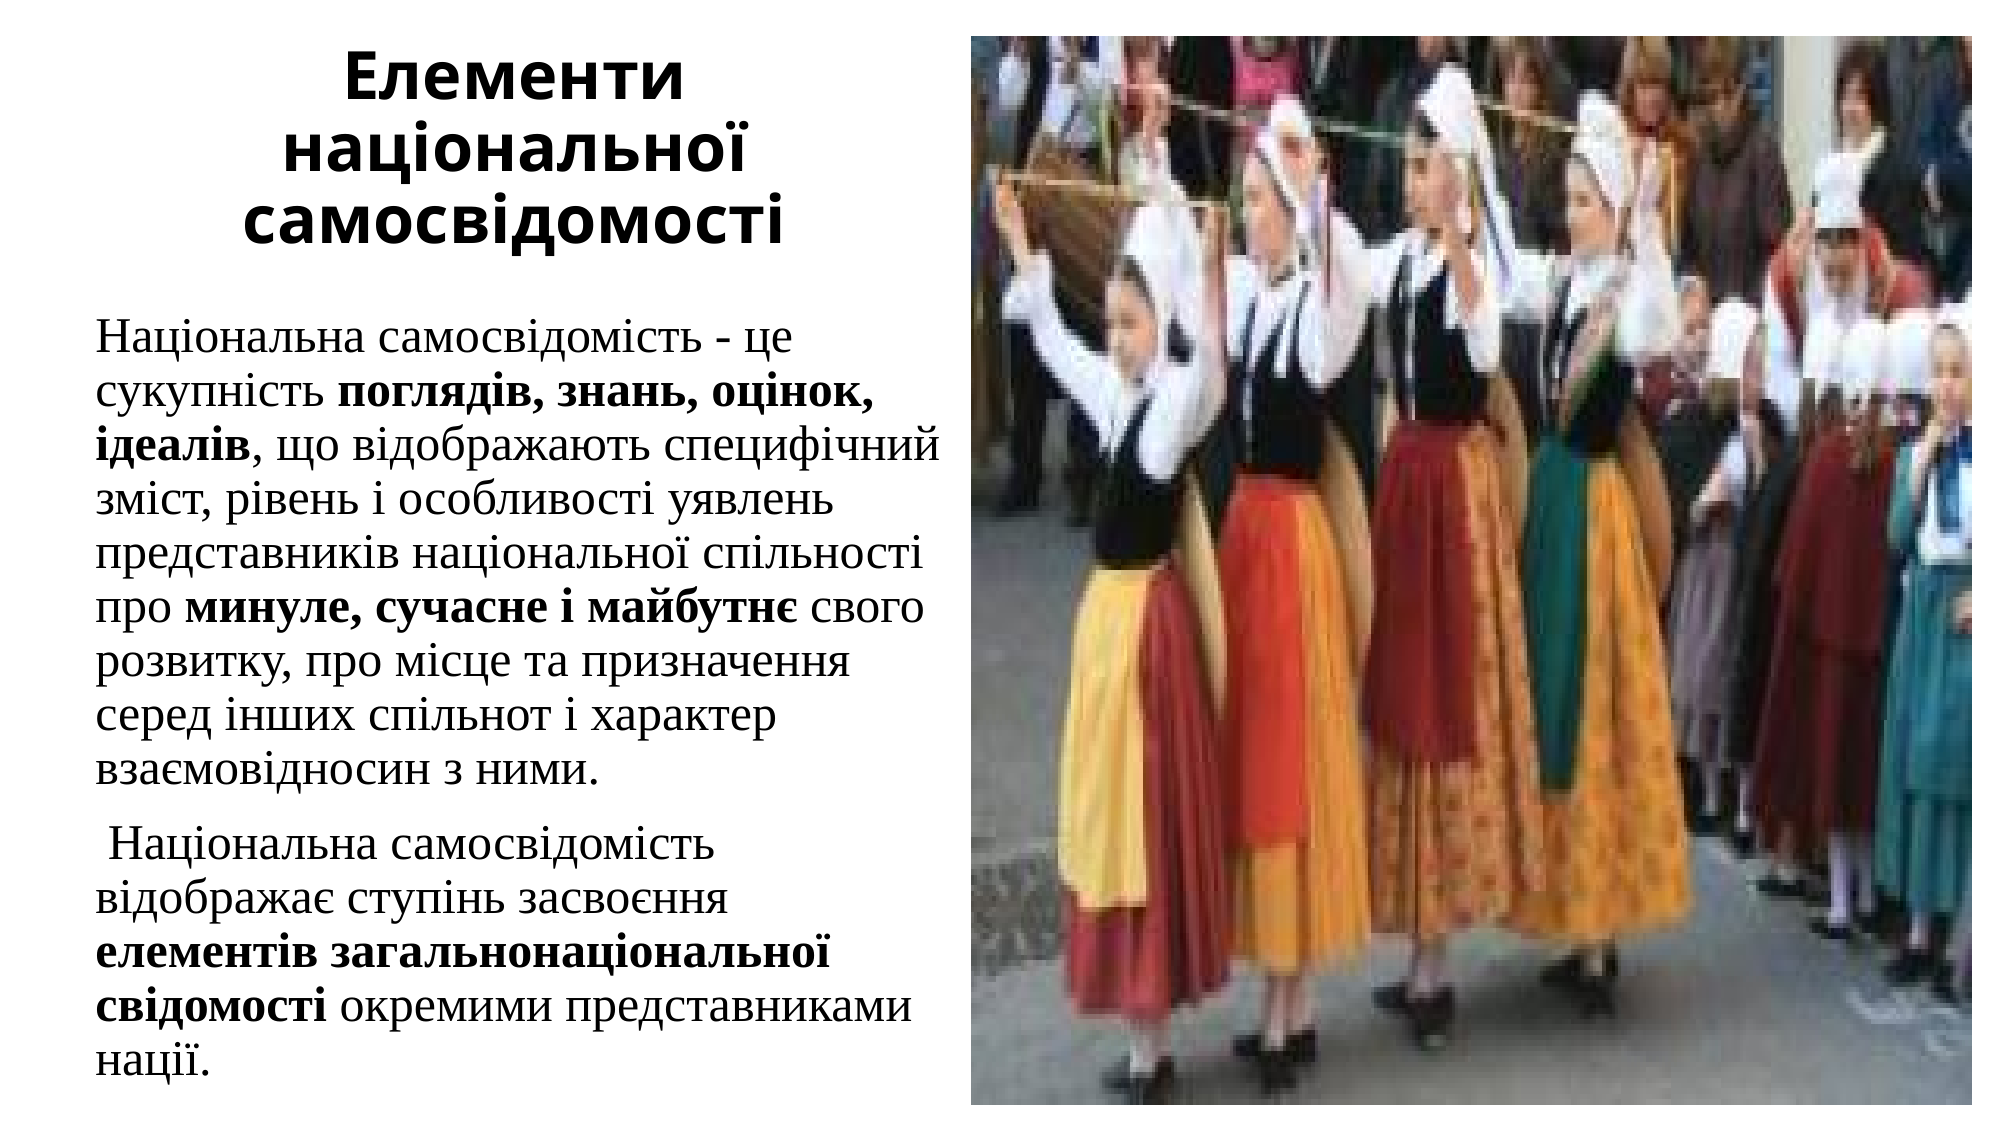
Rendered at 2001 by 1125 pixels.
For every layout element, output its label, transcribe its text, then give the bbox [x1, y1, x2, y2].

list Національна самосвідомість - це сукупність поглядів, знань, оцінок, ідеалів, що відображають специфічний зміст, рівень і особливості уявлень представників національної спільності про минуле, сучасне і майбутнє свого розвитку, про місце та призначення серед інших спільнот і характер взаємовідносин з ними. Національна самосвідомість відображає ступінь засвоєння елементів загальнонаціональної свідомості окремими представниками нації. [80, 302, 971, 1105]
title Елементи національної самосвідомості [137, 75, 892, 266]
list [971, 36, 1972, 1105]
